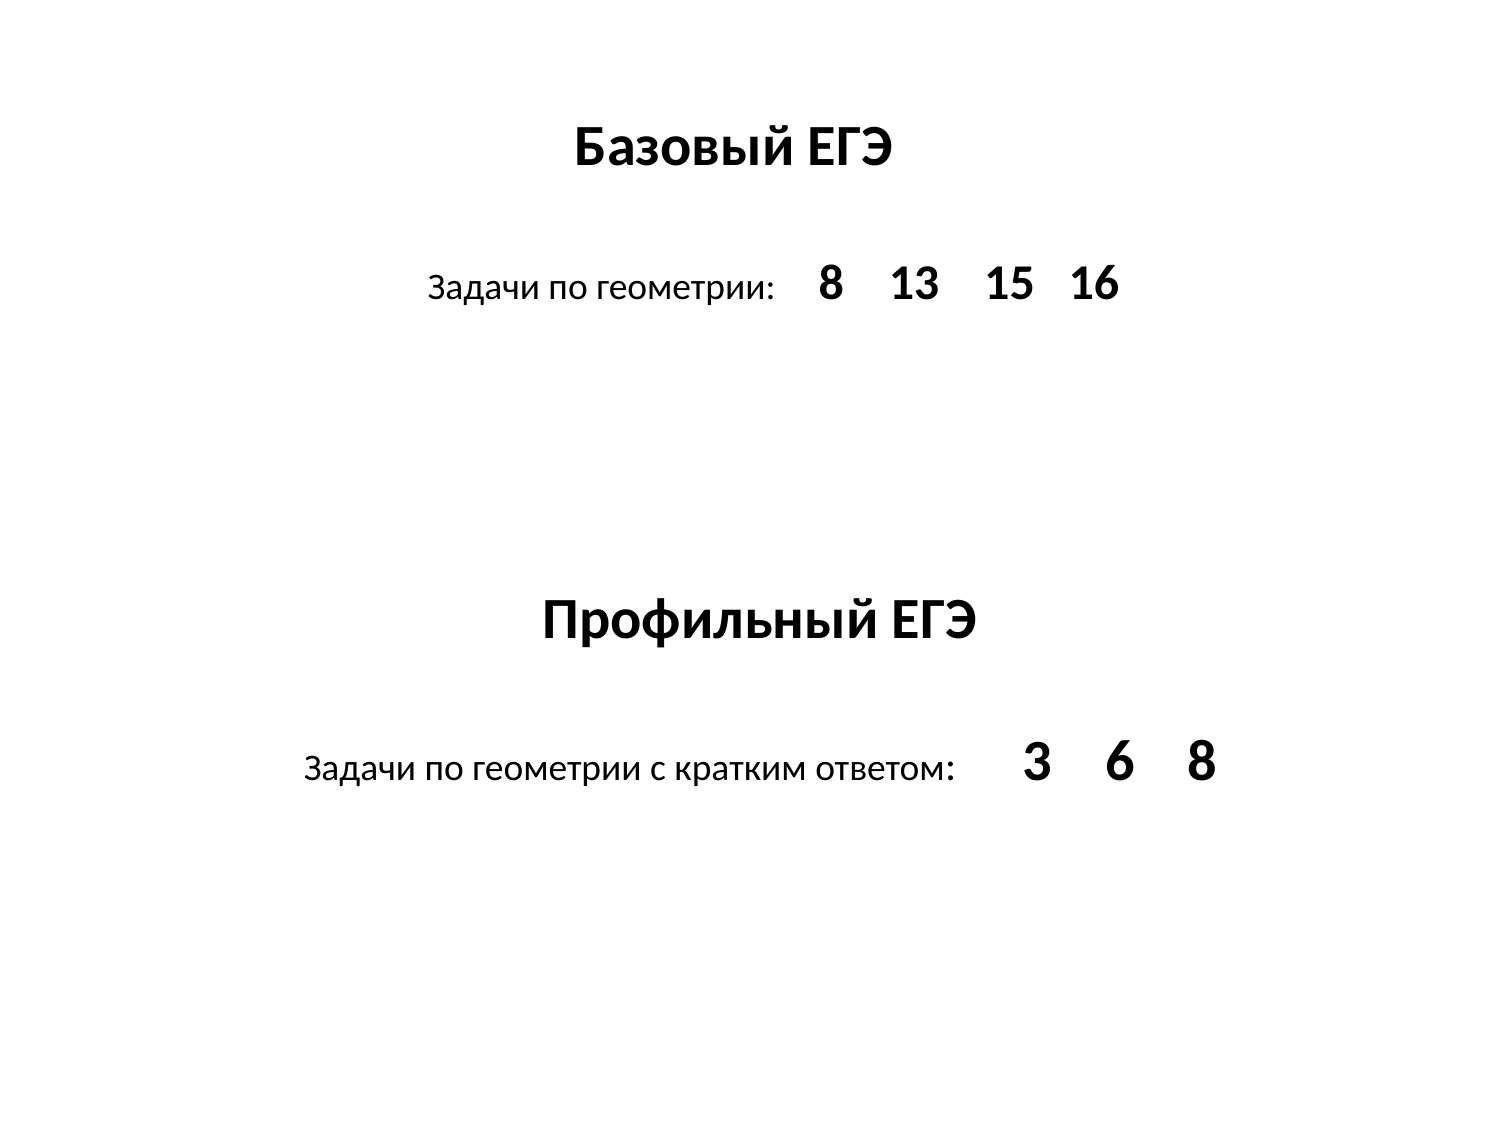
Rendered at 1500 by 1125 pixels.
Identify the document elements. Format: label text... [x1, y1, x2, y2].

text_box Задачи по геометрии с кратким ответом: 3 6 8 [289, 714, 1233, 800]
text_box Задачи по геометрии: 8 13 15 16 [412, 242, 1134, 317]
text_box Профильный ЕГЭ [527, 573, 993, 658]
text_box Базовый ЕГЭ [560, 99, 908, 185]
